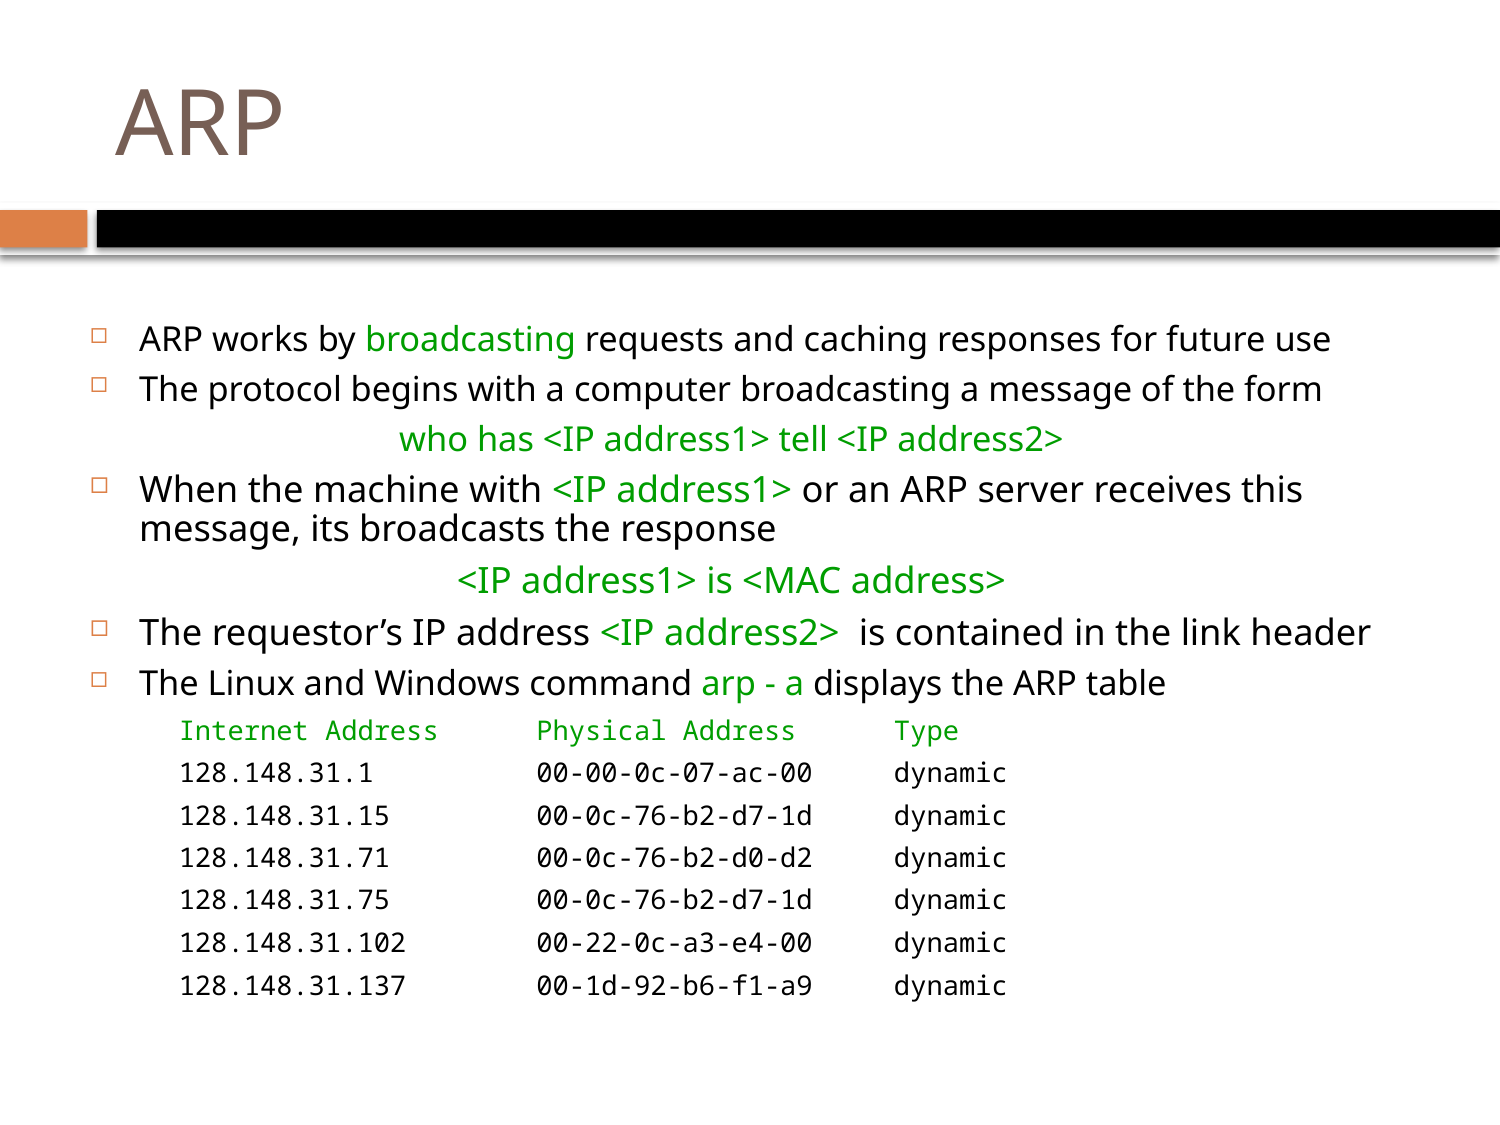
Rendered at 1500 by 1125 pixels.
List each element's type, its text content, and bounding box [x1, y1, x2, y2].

title ARP [100, 37, 1438, 200]
list ARP works by broadcasting requests and caching responses for future use The protocol begins with a computer broadcasting a message of the form who has <IP address1> tell <IP address2> When the machine with <IP address1> or an ARP server receives this message, its broadcasts the response <IP address1> is <MAC address> The requestor’s IP address <IP address2> is contained in the link header The Linux and Windows command arp - a displays the ARP table Internet Address Physical Address Type 128.148.31.1 00-00-0c-07-ac-00 dynamic 128.148.31.15 00-0c-76-b2-d7-1d dynamic 128.148.31.71 00-0c-76-b2-d0-d2 dynamic 128.148.31.75 00-0c-76-b2-d7-1d dynamic 128.148.31.102 00-22-0c-a3-e4-00 dynamic 128.148.31.137 00-1d-92-b6-f1-a9 dynamic [75, 314, 1388, 1050]
